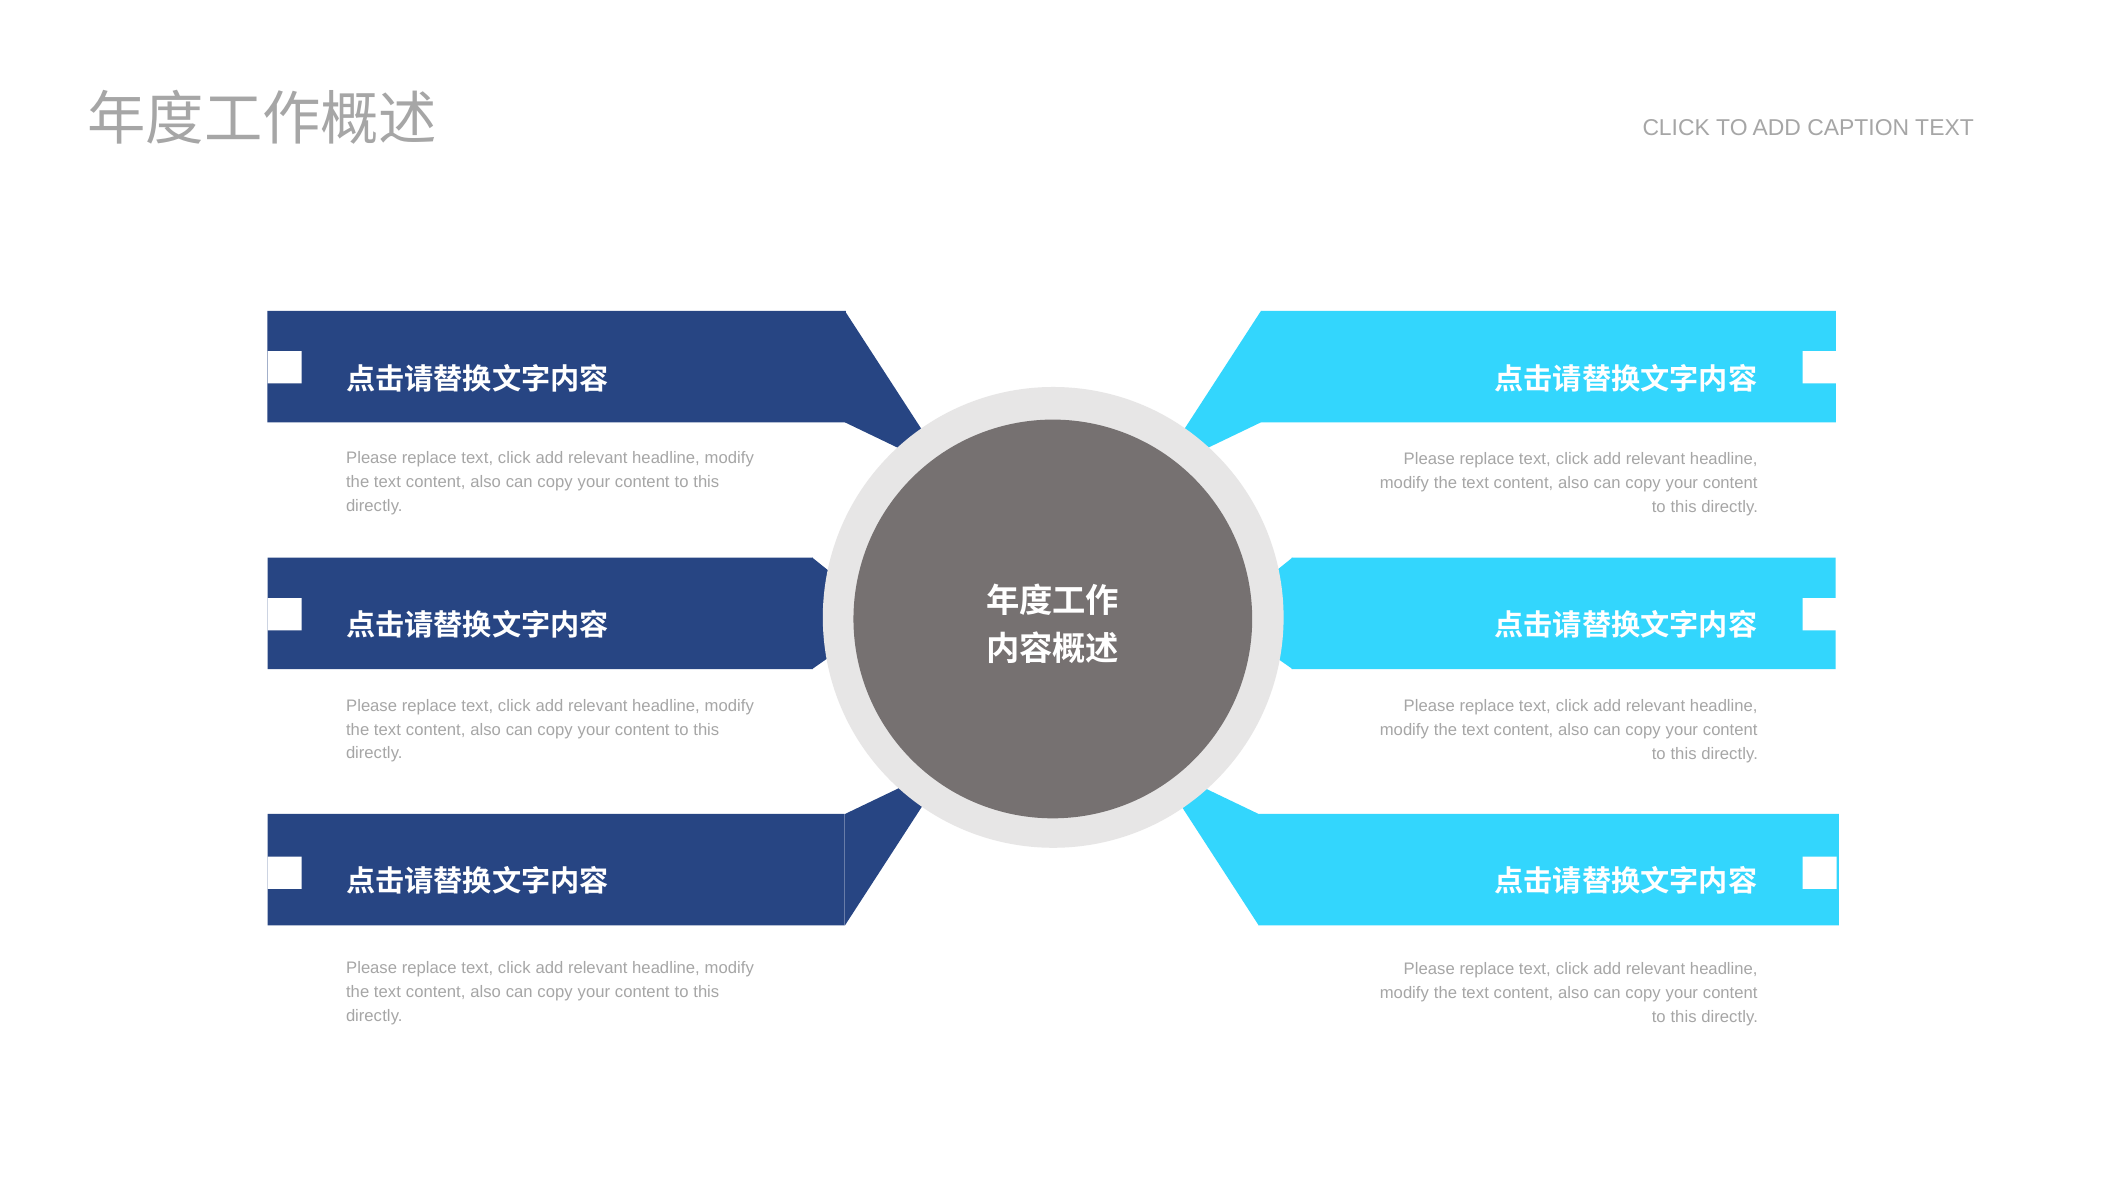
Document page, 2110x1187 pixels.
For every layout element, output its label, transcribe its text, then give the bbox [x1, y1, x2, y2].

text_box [267, 310, 935, 460]
text_box Please replace text, click add relevant headline, modify the text content, also can copy your content to this directly. [1370, 946, 1759, 1033]
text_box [822, 386, 1284, 848]
text_box Please replace text, click add relevant headline, modify the text content, also can copy your content to this directly. [346, 460, 756, 523]
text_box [87, 78, 2022, 153]
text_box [1171, 310, 1837, 460]
text_box Please replace text, click add relevant headline, modify the text content, also can copy your content to this directly. [346, 945, 756, 1033]
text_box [1284, 557, 1836, 670]
text_box Please replace text, click add relevant headline, modify the text content, also can copy your content to this directly. [1370, 460, 1759, 523]
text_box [1169, 776, 1839, 926]
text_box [267, 776, 935, 926]
text_box Please replace text, click add relevant headline, modify the text content, also can copy your content to this directly. [346, 683, 756, 770]
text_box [267, 557, 822, 670]
text_box Please replace text, click add relevant headline, modify the text content, also can copy your content to this directly. [1370, 684, 1759, 770]
